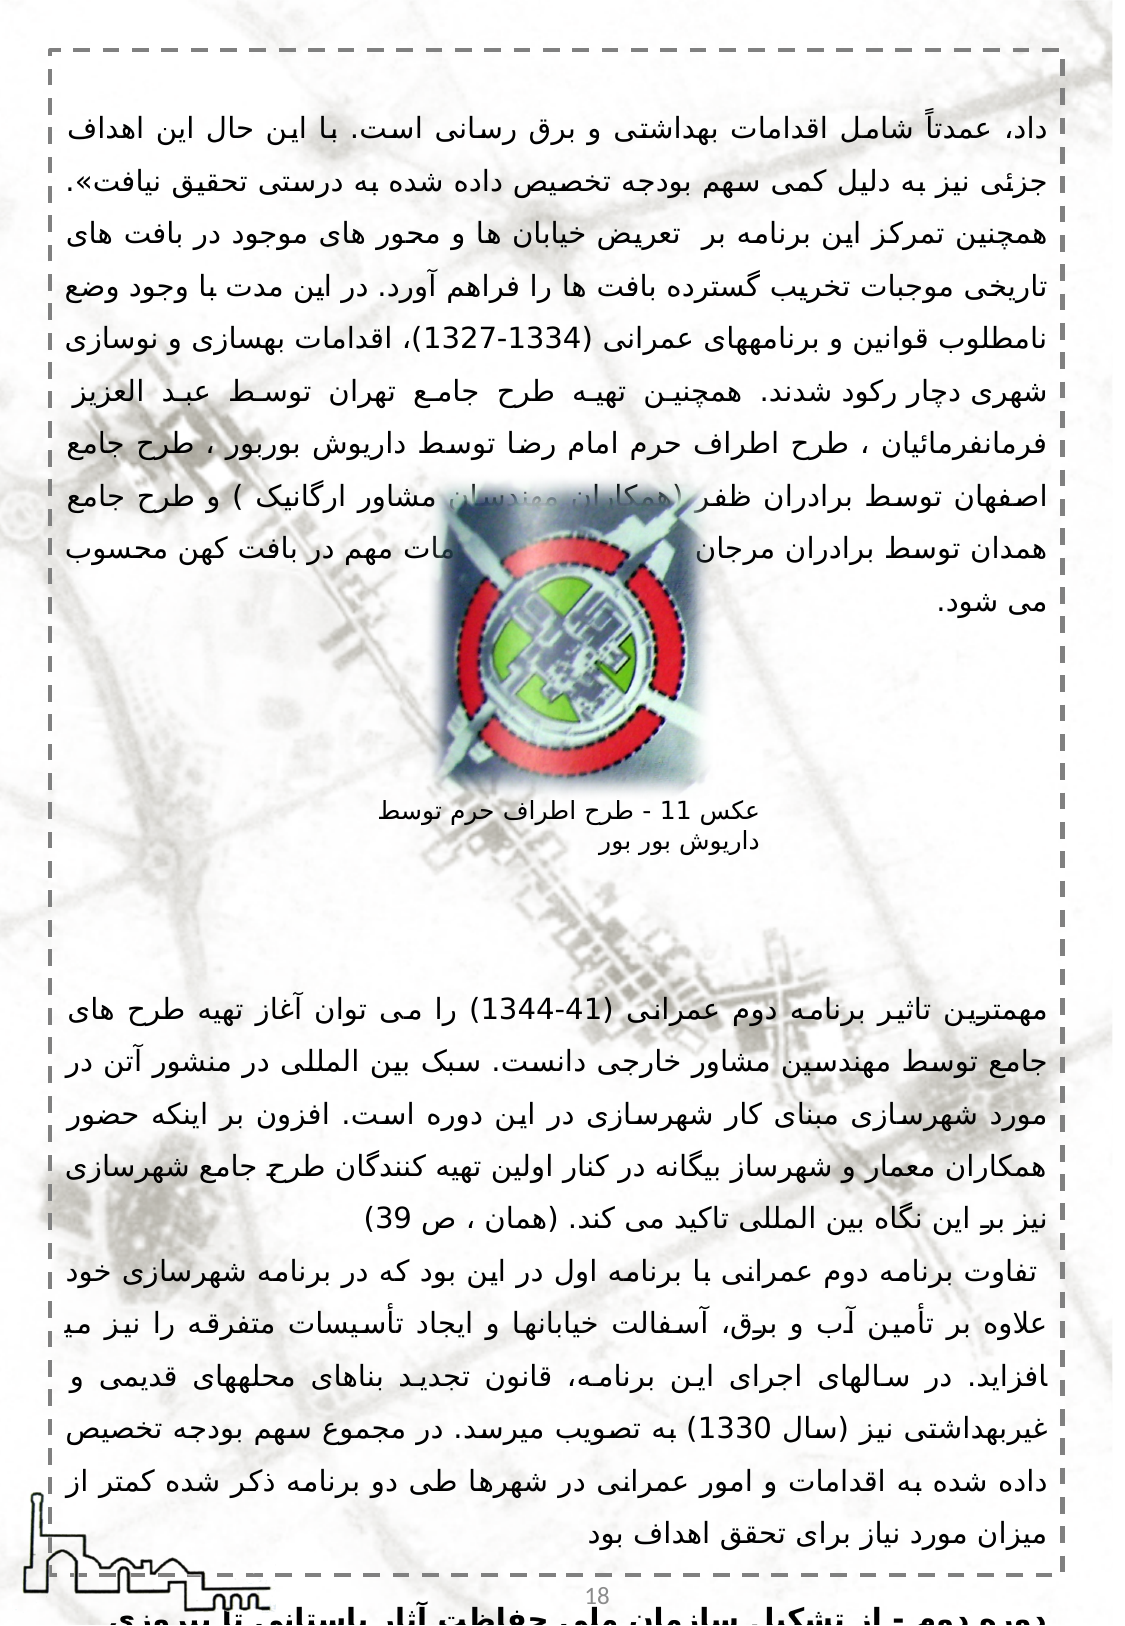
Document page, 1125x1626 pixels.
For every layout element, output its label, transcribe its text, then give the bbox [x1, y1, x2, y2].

text_box 18 [362, 1550, 625, 1625]
text_box داد، عمدتاً شامل اقدامات بهداشتی و برق رسانی است. با این حال این اهداف جزئی نیز به دلیل کمی سهم بودجه تخصیص داده شده به درستی تحقیق نیافت». همچنین تمرکز این برنامه بر تعریض خیابان ها و محور های موجود در بافت های تاریخی موجبات تخریب گسترده بافت ها را فراهم آورد. در این مدت با وجود وضع نامطلوب قوانین و برنامه­های عمرانی (1334-1327)، اقدامات بهسازی و نوسازی شهری دچار رکود شدند. همچنین تهیه طرح جامع تهران توسط عبد العزیز فرمانفرمائیان ، طرح اطراف حرم امام رضا توسط داریوش بوربور ، طرح جامع اصفهان توسط برادران ظفر (همکاران مهندسان مشاور ارگانیک ) و طرح جامع همدان توسط برادران مرجان در این دوره از اقدامات مهم در بافت کهن محسوب می شود. مهمترین تاثیر برنامه دوم عمرانی (41-1344) را می توان آغاز تهیه طرح های جامع توسط مهندسین مشاور خارجی دانست. سبک بین المللی در منشور آتن در مورد شهرسازی مبنای کار شهرسازی در این دوره است. افزون بر اینکه حضور همکاران معمار و شهرساز بیگانه در کنار اولین تهیه کنندگان طرح جامع شهرسازی نیز بر این نگاه بین المللی تاکید می کند. (همان ، ص 39) تفاوت برنامه دوم عمرانی با برنامه اول در این بود که در برنامه شهرسازی خود علاوه بر تأمین آب و برق، آسفالت خیابانها و ایجاد تأسیسات متفرقه را نیز می­افزاید. در سالهای اجرای این برنامه، قانون تجدید بناهای محله­های قدیمی و غیربهداشتی نیز (سال 1330) به تصویب می­رسد. در مجموع سهم بودجه تخصیص داده شده به اقدامات و امور عمرانی در شهرها طی دو برنامه ذکر شده کمتر از میزان مورد نیاز برای تحقق اهداف بود دوره دوم - از تشکیل سازمان ملی حفاظت آثار باستانی تا پیروزی انقلاب اسلامی – (1344 تا 1357) این دوره از سال 1344 و تشکیل سازمان حفاظت آثار باستانی آغاز شده ، تا پیروزی انقلاب اسلامی ادامه می یابد. مهمترین اتفاق در این دوره تصویب قانون ثبت آثار ملی توسط مجلس شورای ملی است. بر اساس این مصوبه اداره کل حفاظت تاسیس شد تا توجه به بنا های باارزش تاریخی به صورت رسمی با دقت بیشتری ادامه یابد. [48, 1378, 1065, 1577]
picture [0, 255, 1125, 1369]
picture [13, 1419, 276, 1625]
text_box داد، عمدتاً شامل اقدامات بهداشتی و برق رسانی است. با این حال این اهداف جزئی نیز به دلیل کمی سهم بودجه تخصیص داده شده به درستی تحقیق نیافت». همچنین تمرکز این برنامه بر تعریض خیابان ها و محور های موجود در بافت های تاریخی موجبات تخریب گسترده بافت ها را فراهم آورد. در این مدت با وجود وضع نامطلوب قوانین و برنامه­های عمرانی (1334-1327)، اقدامات بهسازی و نوسازی شهری دچار رکود شدند. همچنین تهیه طرح جامع تهران توسط عبد العزیز فرمانفرمائیان ، طرح اطراف حرم امام رضا توسط داریوش بوربور ، طرح جامع اصفهان توسط برادران ظفر (همکاران مهندسان مشاور ارگانیک ) و طرح جامع همدان توسط برادران مرجان در این دوره از اقدامات مهم در بافت کهن محسوب می شود. مهمترین تاثیر برنامه دوم عمرانی (41-1344) را می توان آغاز تهیه طرح های جامع توسط مهندسین مشاور خارجی دانست. سبک بین المللی در منشور آتن در مورد شهرسازی مبنای کار شهرسازی در این دوره است. افزون بر اینکه حضور همکاران معمار و شهرساز بیگانه در کنار اولین تهیه کنندگان طرح جامع شهرسازی نیز بر این نگاه بین المللی تاکید می کند. (همان ، ص 39) تفاوت برنامه دوم عمرانی با برنامه اول در این بود که در برنامه شهرسازی خود علاوه بر تأمین آب و برق، آسفالت خیابانها و ایجاد تأسیسات متفرقه را نیز می­افزاید. در سالهای اجرای این برنامه، قانون تجدید بناهای محله­های قدیمی و غیربهداشتی نیز (سال 1330) به تصویب می­رسد. در مجموع سهم بودجه تخصیص داده شده به اقدامات و امور عمرانی در شهرها طی دو برنامه ذکر شده کمتر از میزان مورد نیاز برای تحقق اهداف بود دوره دوم - از تشکیل سازمان ملی حفاظت آثار باستانی تا پیروزی انقلاب اسلامی – (1344 تا 1357) این دوره از سال 1344 و تشکیل سازمان حفاظت آثار باستانی آغاز شده ، تا پیروزی انقلاب اسلامی ادامه می یابد. مهمترین اتفاق در این دوره تصویب قانون ثبت آثار ملی توسط مجلس شورای ملی است. بر اساس این مصوبه اداره کل حفاظت تاسیس شد تا توجه به بنا های باارزش تاریخی به صورت رسمی با دقت بیشتری ادامه یابد. [48, 48, 1065, 254]
